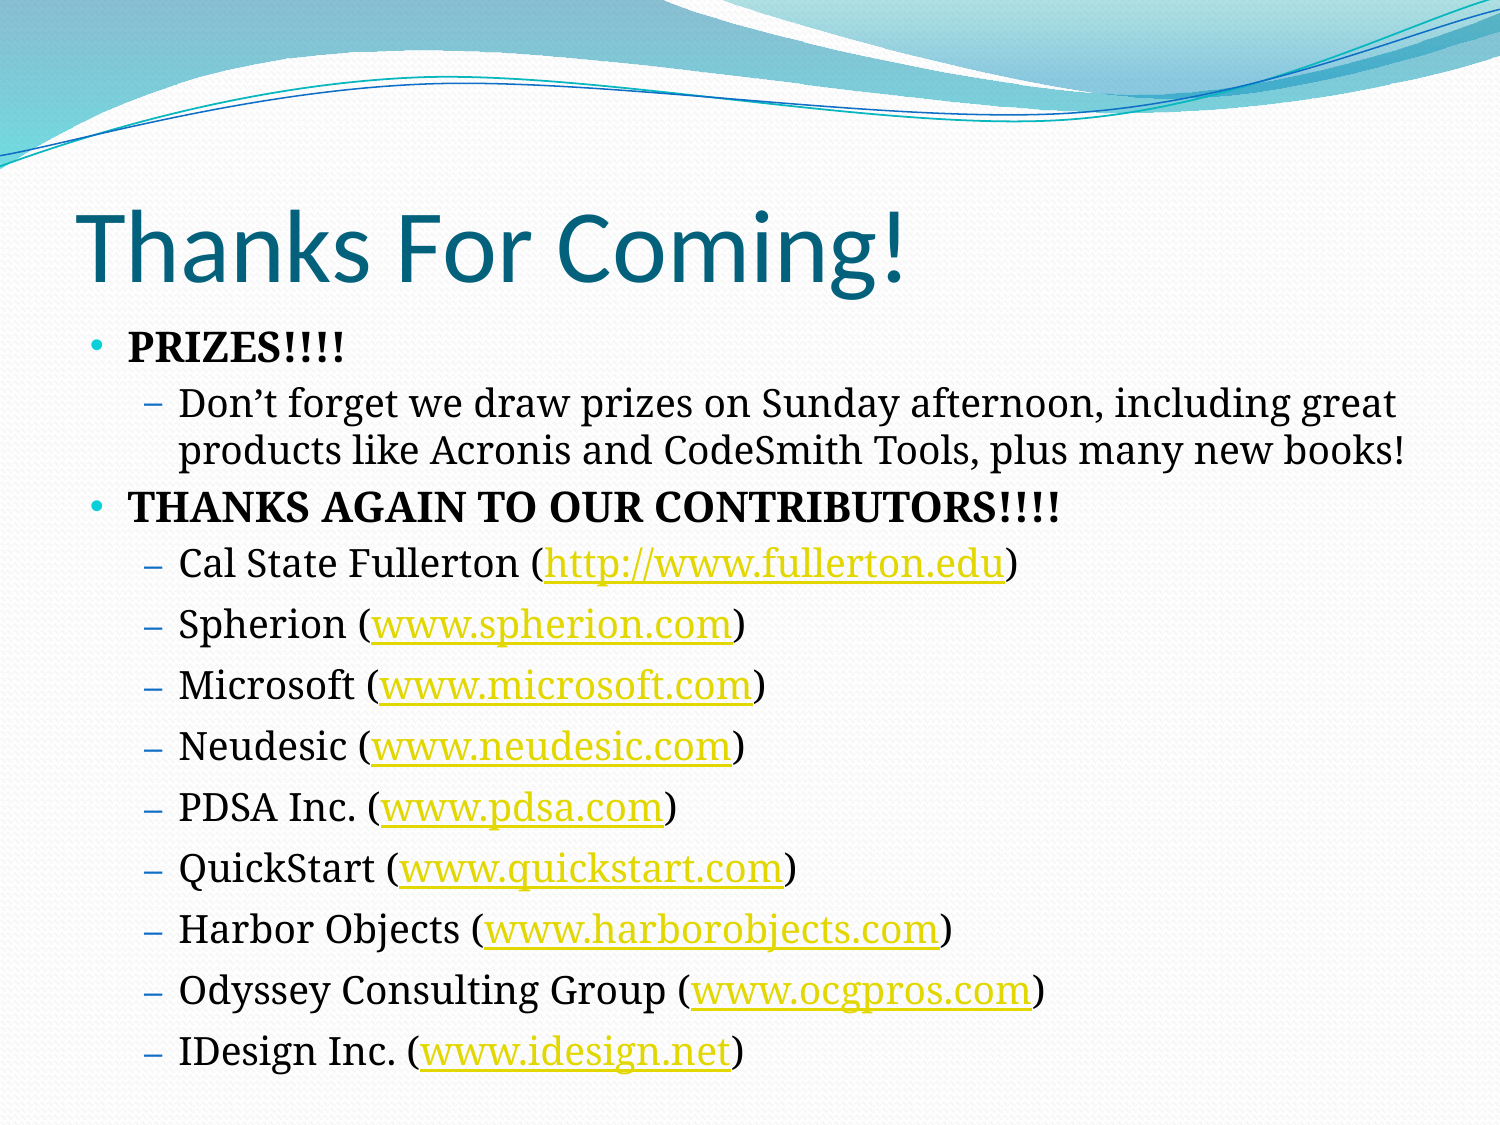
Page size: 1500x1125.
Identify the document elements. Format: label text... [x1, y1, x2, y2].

list PRIZES!!!! Don’t forget we draw prizes on Sunday afternoon, including great products like Acronis and CodeSmith Tools, plus many new books! THANKS AGAIN TO OUR CONTRIBUTORS!!!! Cal State Fullerton (http://www.fullerton.edu) Spherion (www.spherion.com) Microsoft (www.microsoft.com) Neudesic (www.neudesic.com) PDSA Inc. (www.pdsa.com) QuickStart (www.quickstart.com) Harbor Objects (www.harborobjects.com) Odyssey Consulting Group (www.ocgpros.com) IDesign Inc. (www.idesign.net) [75, 312, 1425, 1125]
title Thanks For Coming! [75, 115, 1425, 303]
